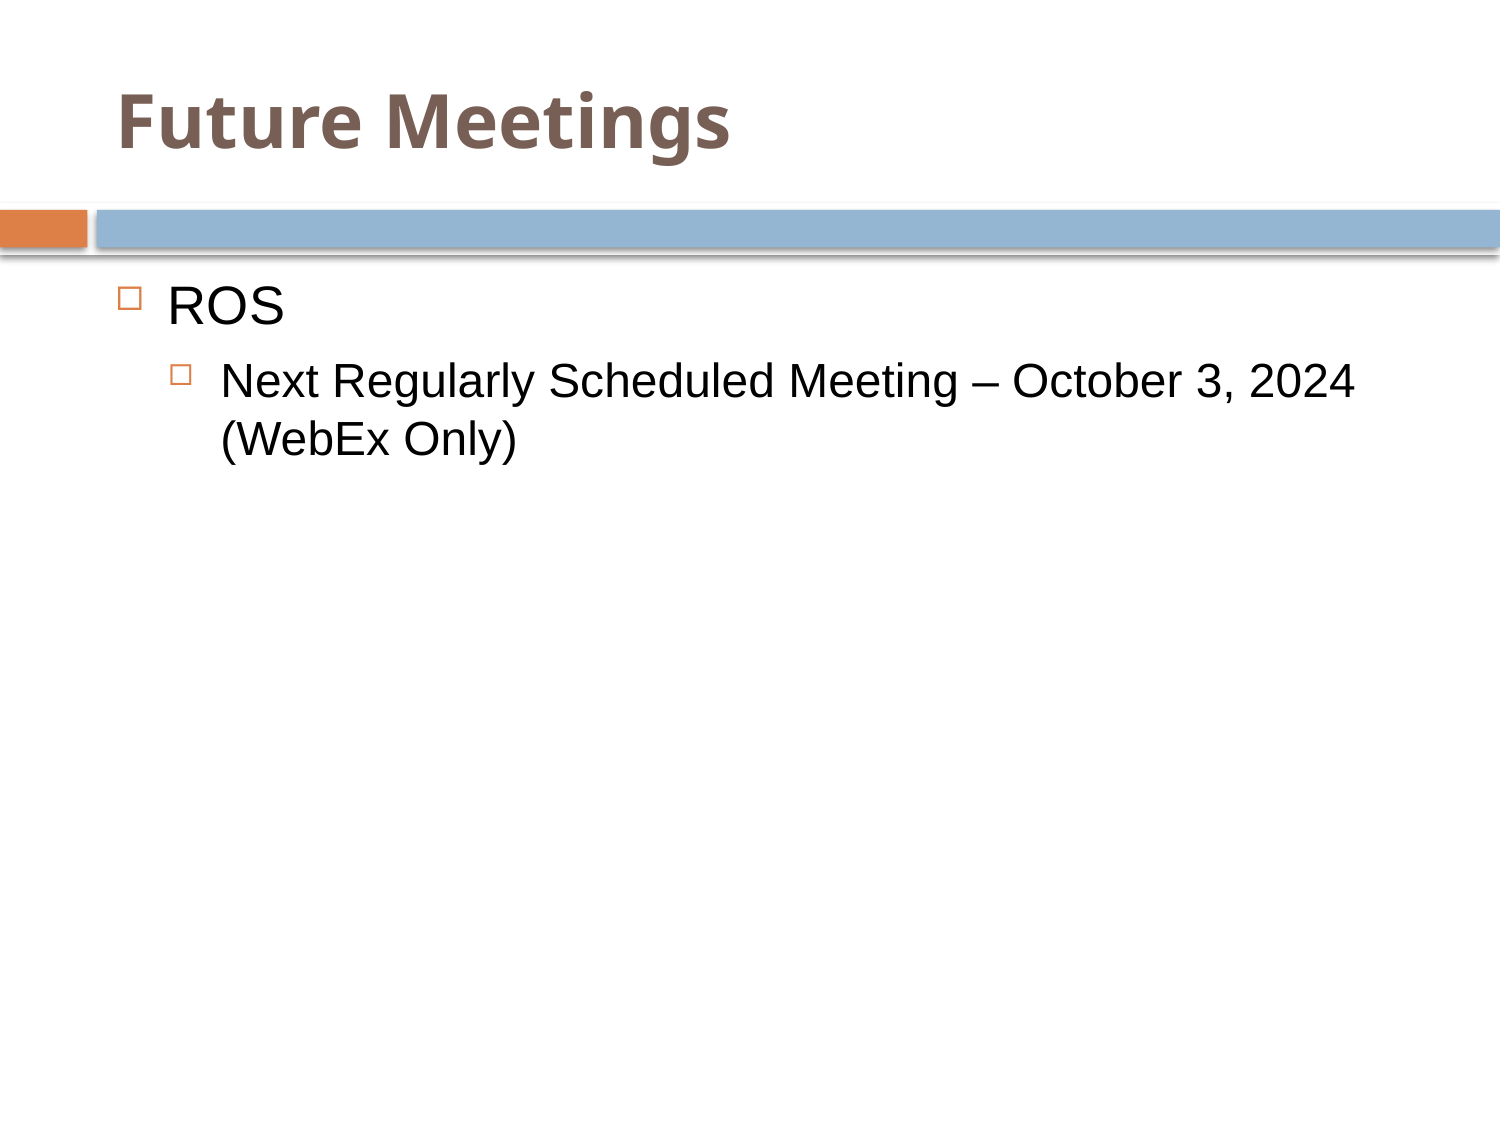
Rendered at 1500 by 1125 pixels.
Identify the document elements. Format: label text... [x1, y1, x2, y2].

title Future Meetings [100, 37, 1439, 201]
list ROS Next Regularly Scheduled Meeting – October 3, 2024 (WebEx Only) [100, 262, 1439, 1001]
